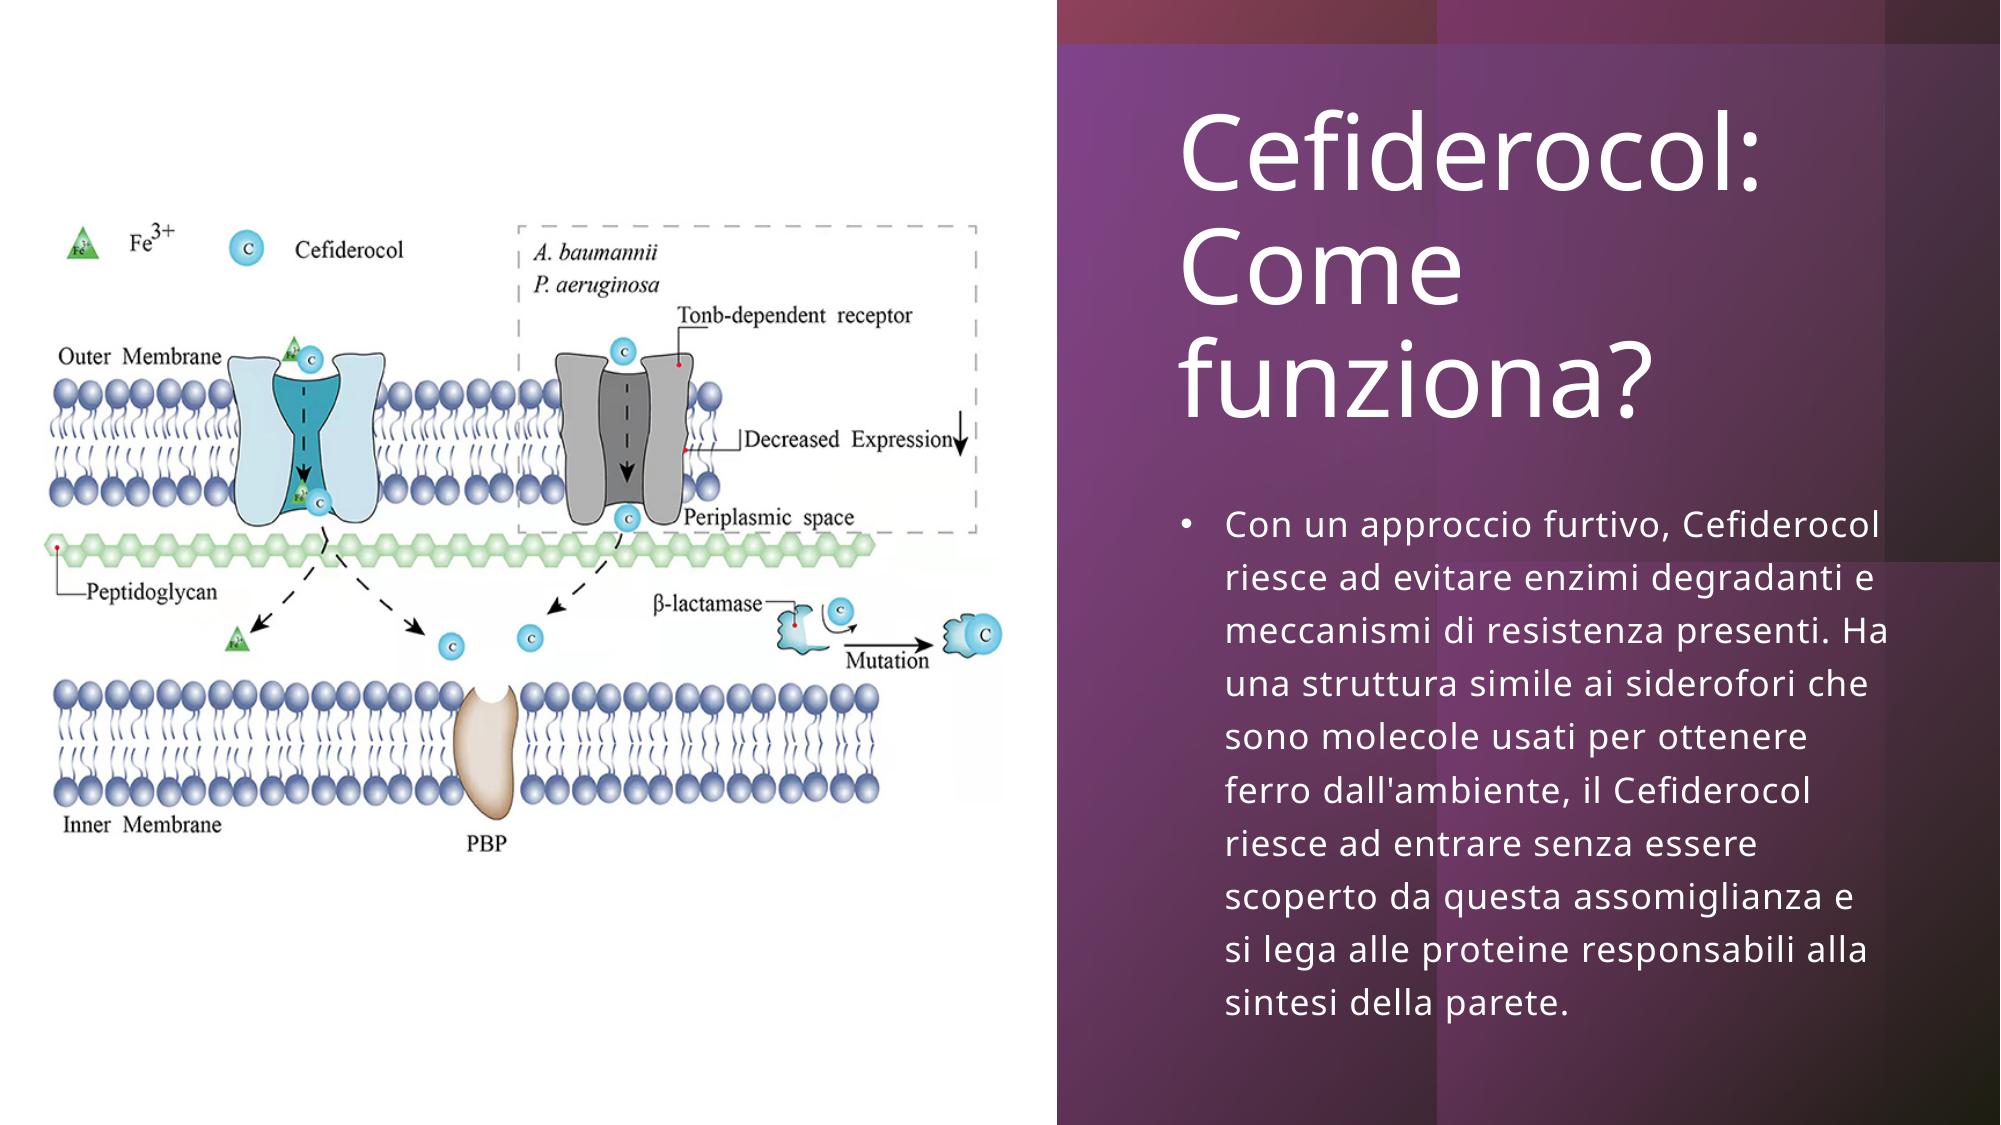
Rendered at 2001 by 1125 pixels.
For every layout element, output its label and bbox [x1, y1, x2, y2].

text_box [0, 0, 2000, 1125]
picture [43, 218, 1003, 858]
